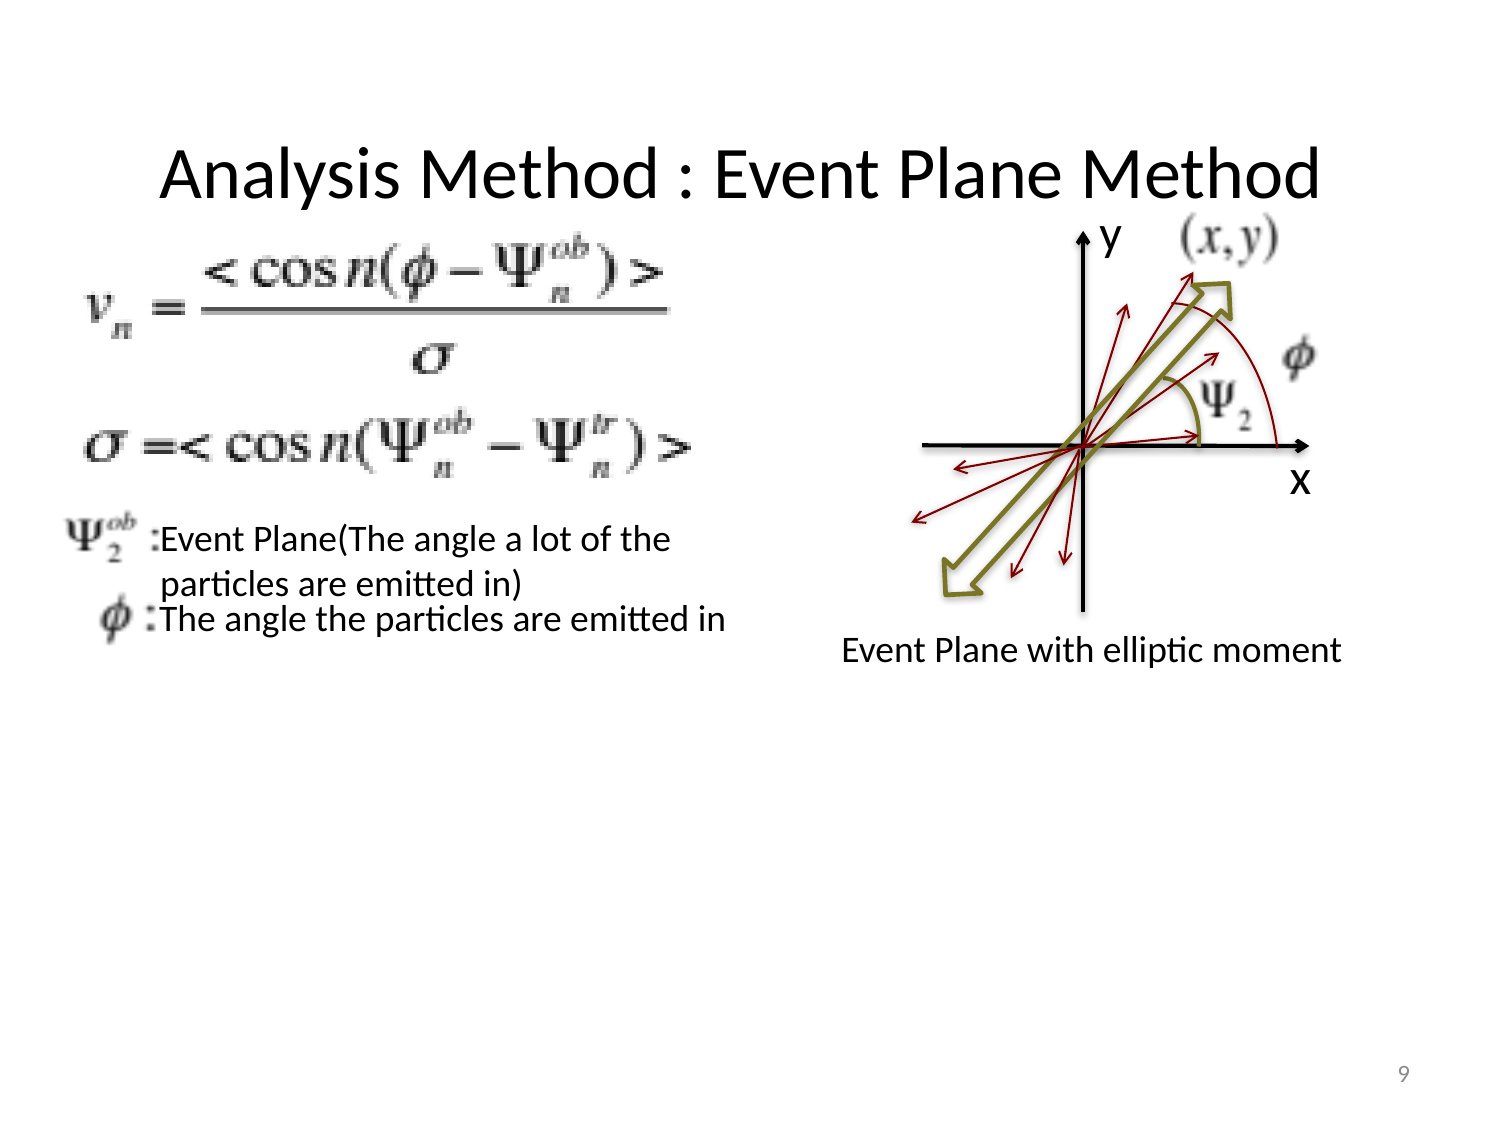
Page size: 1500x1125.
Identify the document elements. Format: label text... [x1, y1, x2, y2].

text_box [94, 586, 164, 653]
text_box Event Plane with elliptic moment [826, 617, 1446, 677]
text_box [910, 193, 1327, 659]
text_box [74, 215, 700, 483]
slide_number 9 [1074, 1042, 1425, 1103]
text_box The angle the particles are emitted in [164, 586, 812, 647]
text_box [57, 502, 164, 567]
title Analysis Method : Event Plane Method [66, 87, 1417, 250]
text_box Event Plane(The angle a lot of the particles are emitted in) [145, 506, 905, 612]
